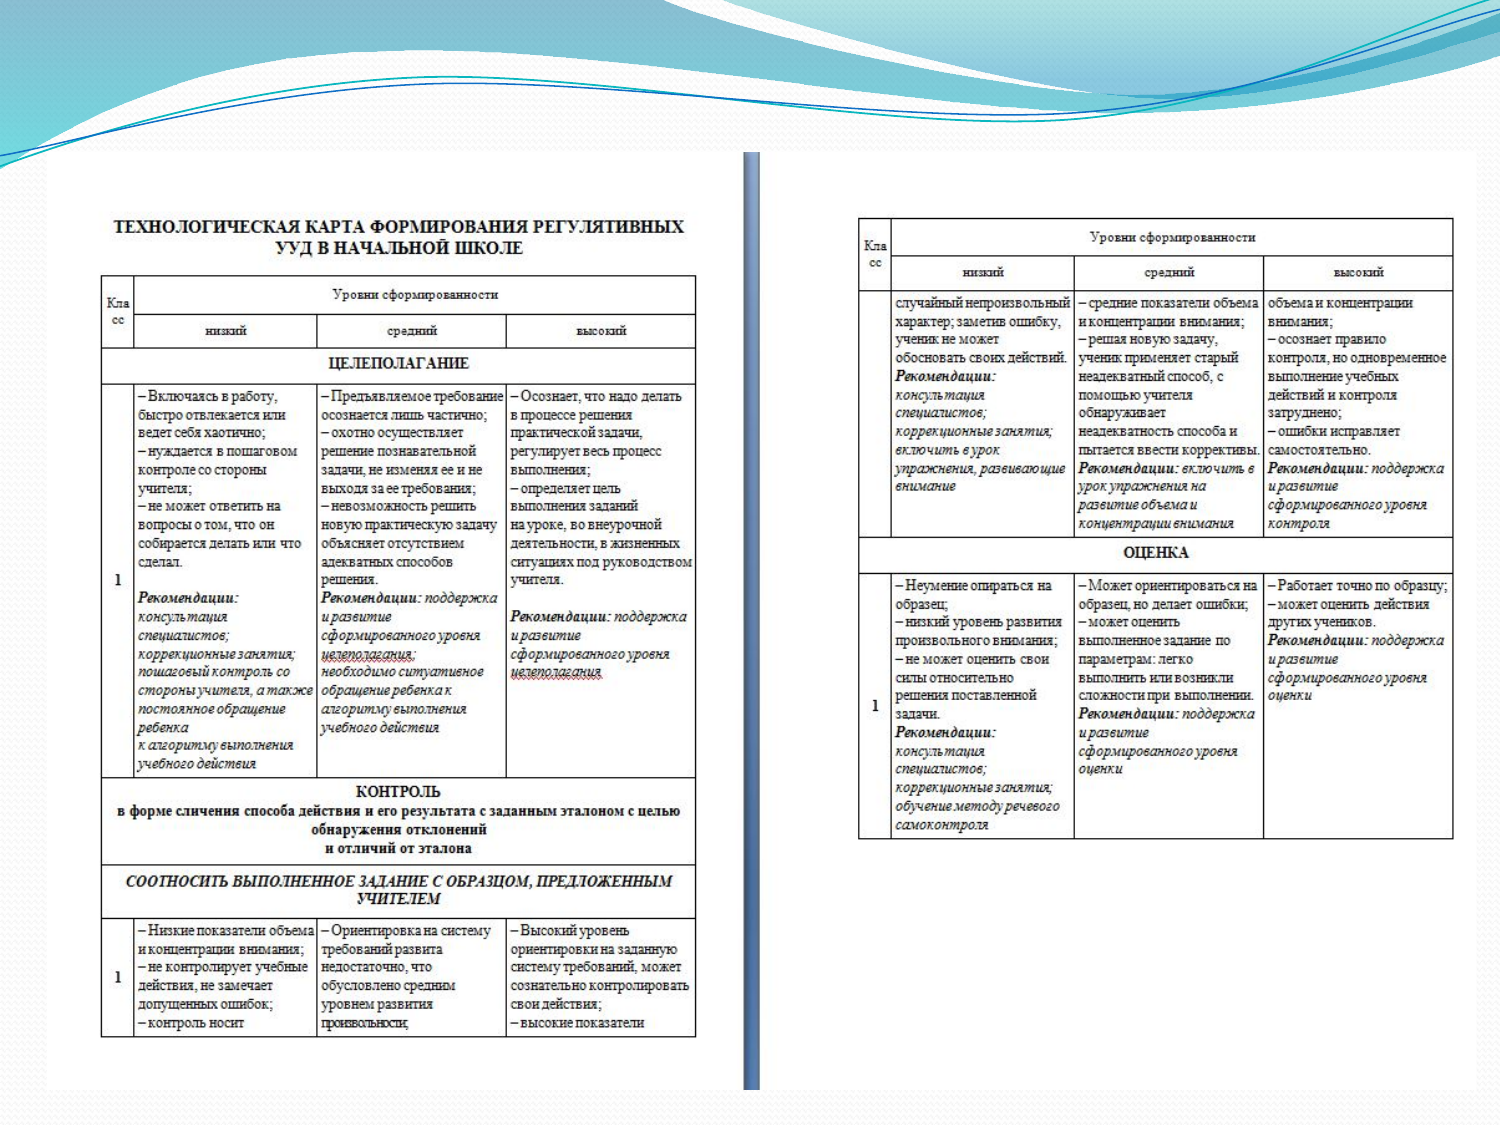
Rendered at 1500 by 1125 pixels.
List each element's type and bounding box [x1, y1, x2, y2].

picture [46, 152, 1477, 1091]
